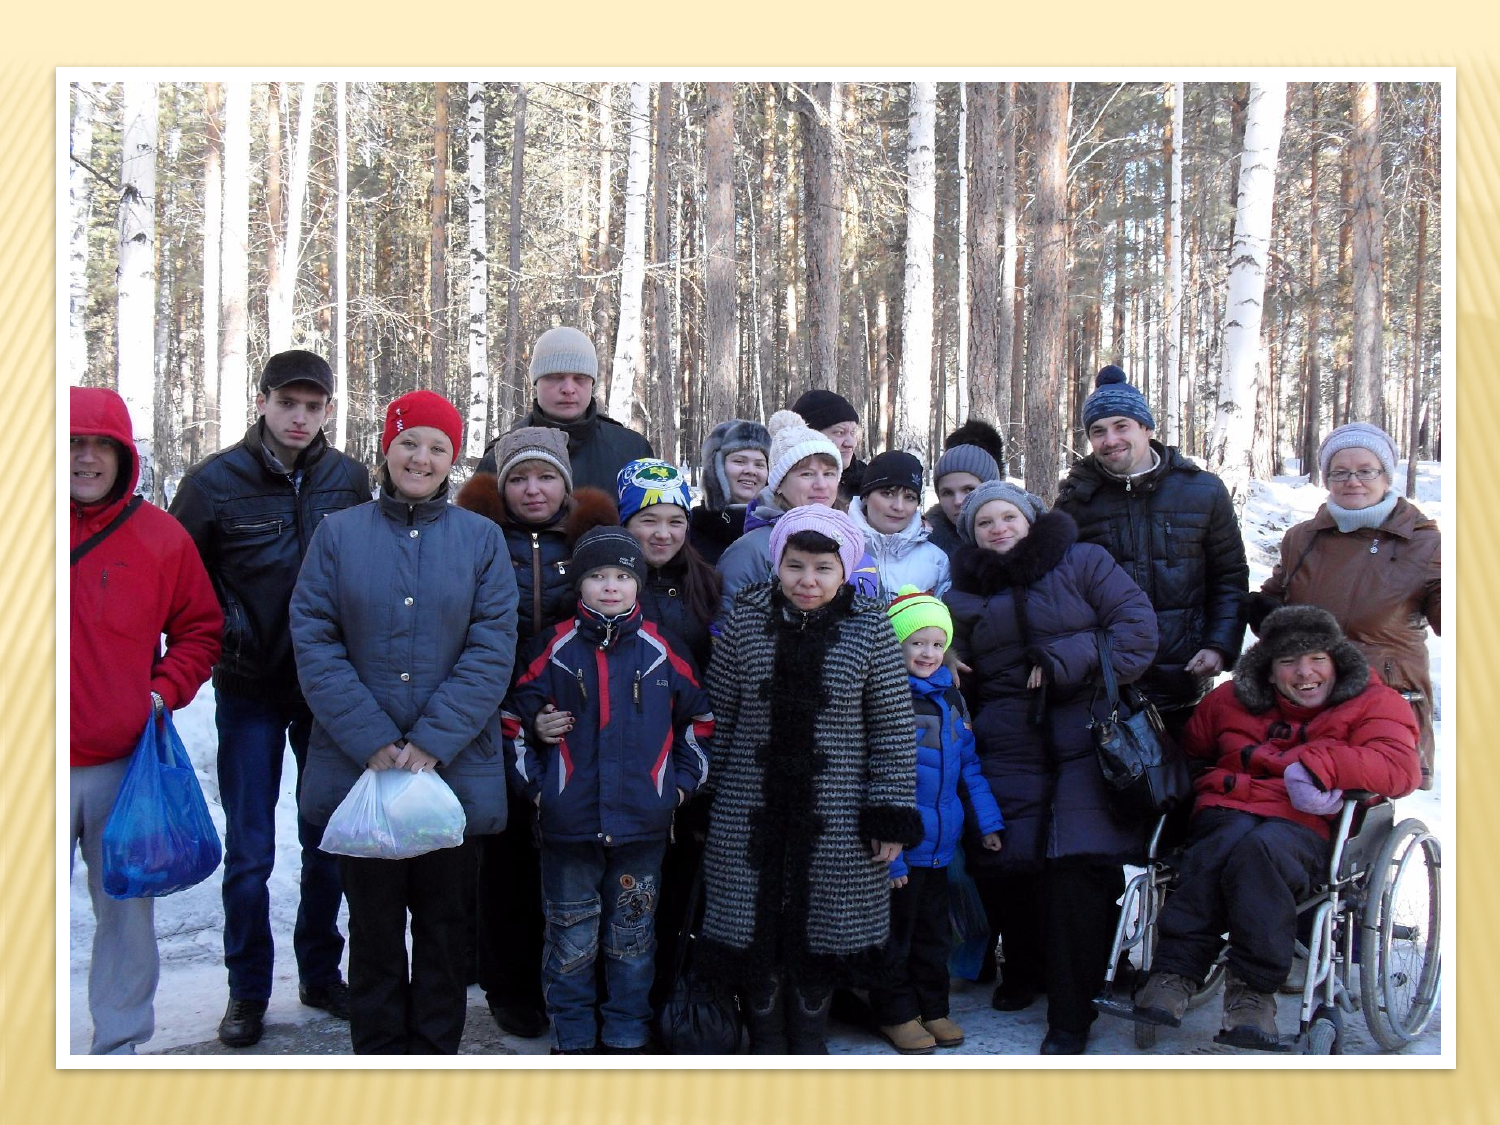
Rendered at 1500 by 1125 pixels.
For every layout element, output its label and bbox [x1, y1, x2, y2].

picture [70, 81, 1442, 1055]
